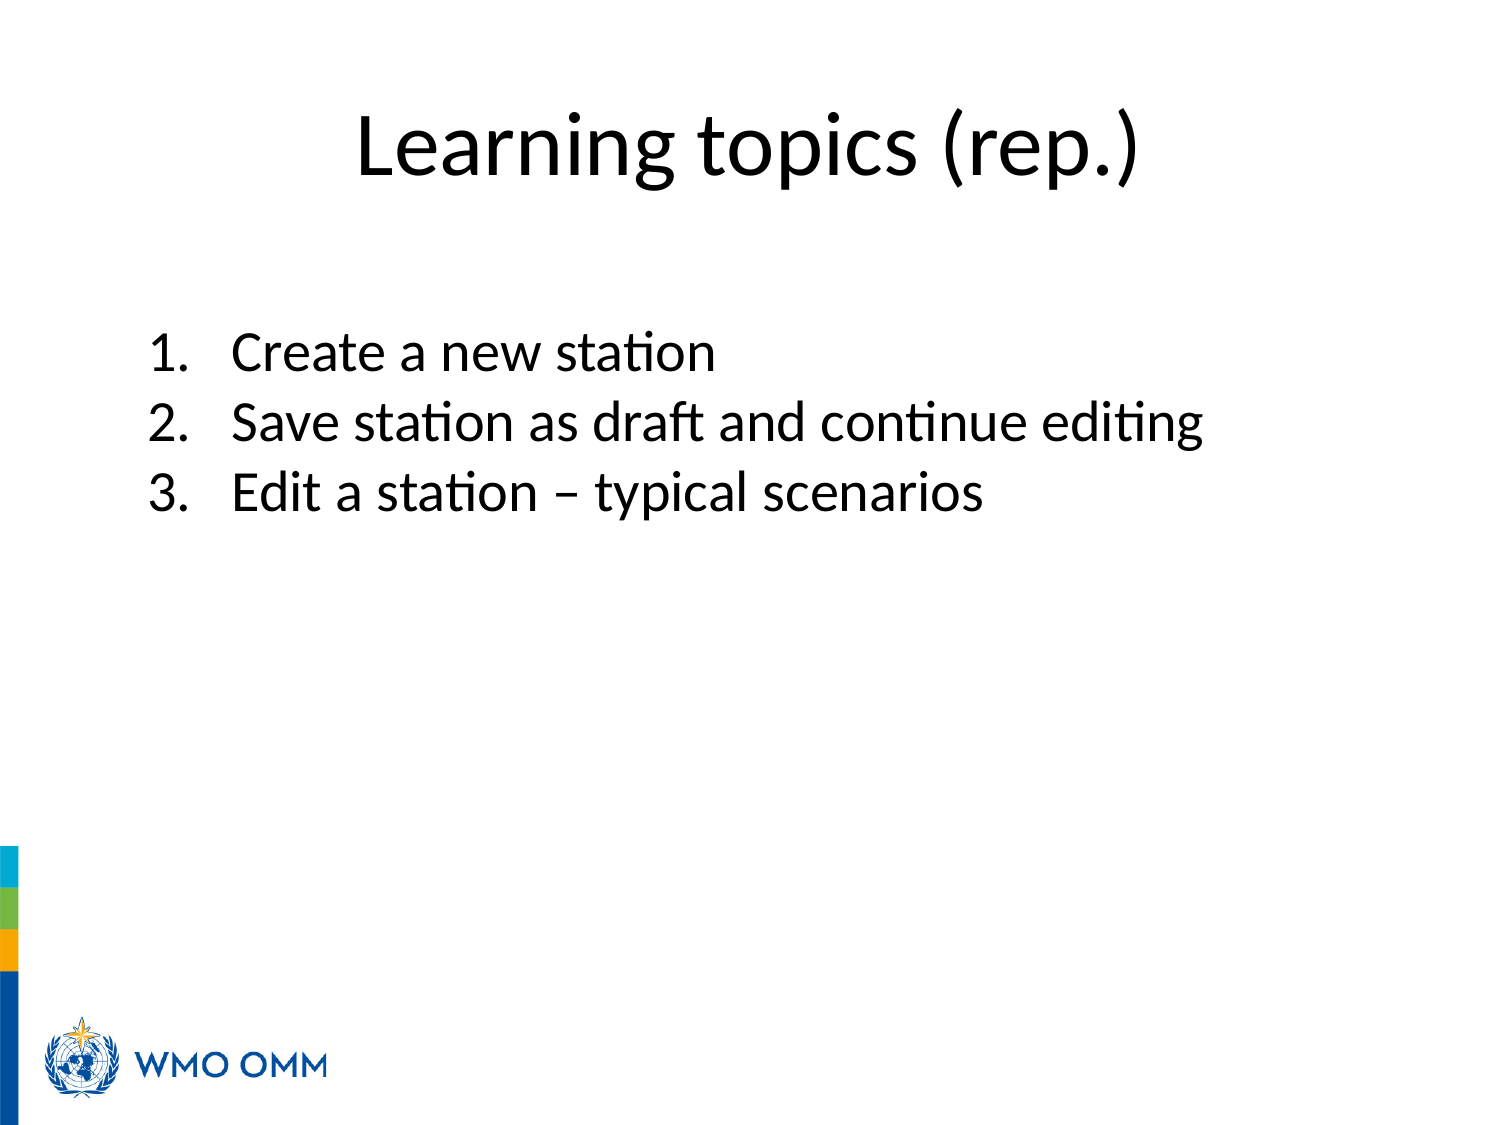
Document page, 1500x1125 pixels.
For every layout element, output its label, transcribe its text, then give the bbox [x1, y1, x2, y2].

title Learning topics (rep.) [75, 45, 1425, 233]
text_box Create a new station Save station as draft and continue editing Edit a station – typical scenarios [132, 305, 1361, 531]
picture [0, 845, 327, 1125]
